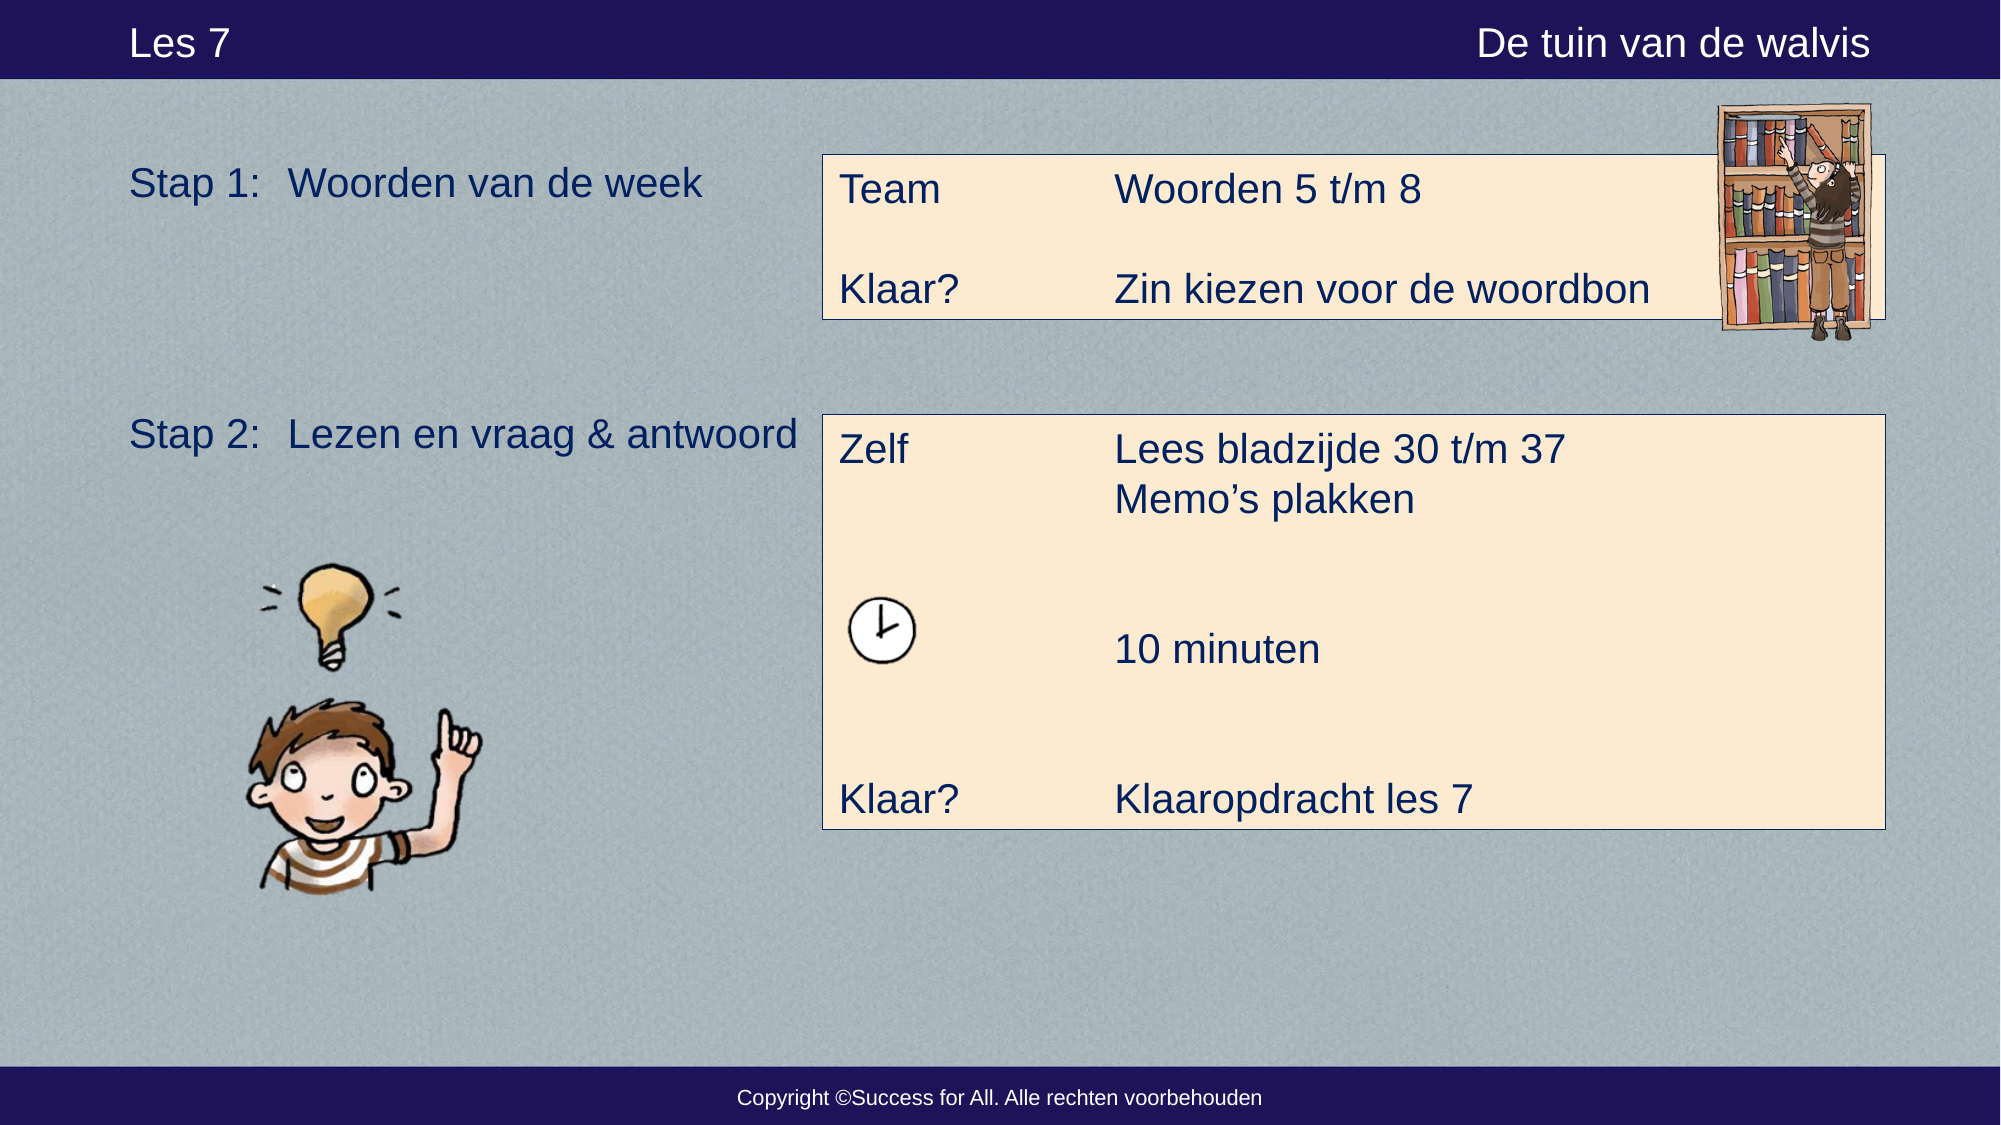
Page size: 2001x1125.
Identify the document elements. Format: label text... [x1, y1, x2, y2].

text_box Les 7 [114, 8, 354, 73]
text_box Copyright ©Success for All. Alle rechten voorbehouden [0, 1076, 2000, 1125]
text_box De tuin van de walvis [999, 8, 1886, 73]
text_box Zelf Lees bladzijde 30 t/m 37 Memo’s plakken 10 minuten Klaar? Klaaropdracht les 7 [822, 414, 1886, 830]
text_box Team Woorden 5 t/m 8 Klaar? Zin kiezen voor de woordbon [822, 154, 1700, 320]
text_box Stap 1: Woorden van de week Stap 2: Lezen en vraag & antwoord [114, 148, 907, 514]
picture [0, 0, 2001, 1125]
